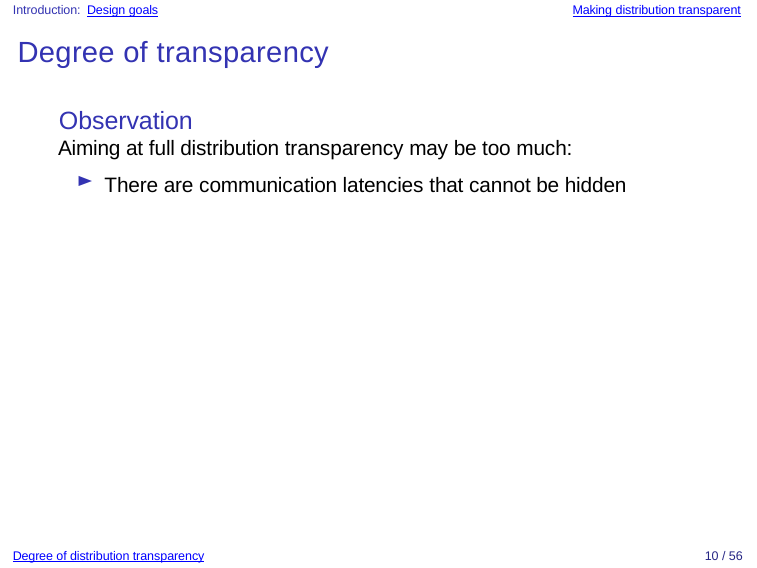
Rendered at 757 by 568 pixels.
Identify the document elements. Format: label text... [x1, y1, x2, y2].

text_box Degree of transparency Observation Aiming at full distribution transparency may be too much: There are communication latencies that cannot be hidden [13, 30, 641, 197]
text_box Making distribution transparent [570, 0, 745, 18]
text_box Introduction: Design goals [10, 0, 163, 18]
text_box Degree of distribution transparency [10, 546, 209, 563]
text_box 10 / 56 [702, 546, 745, 563]
